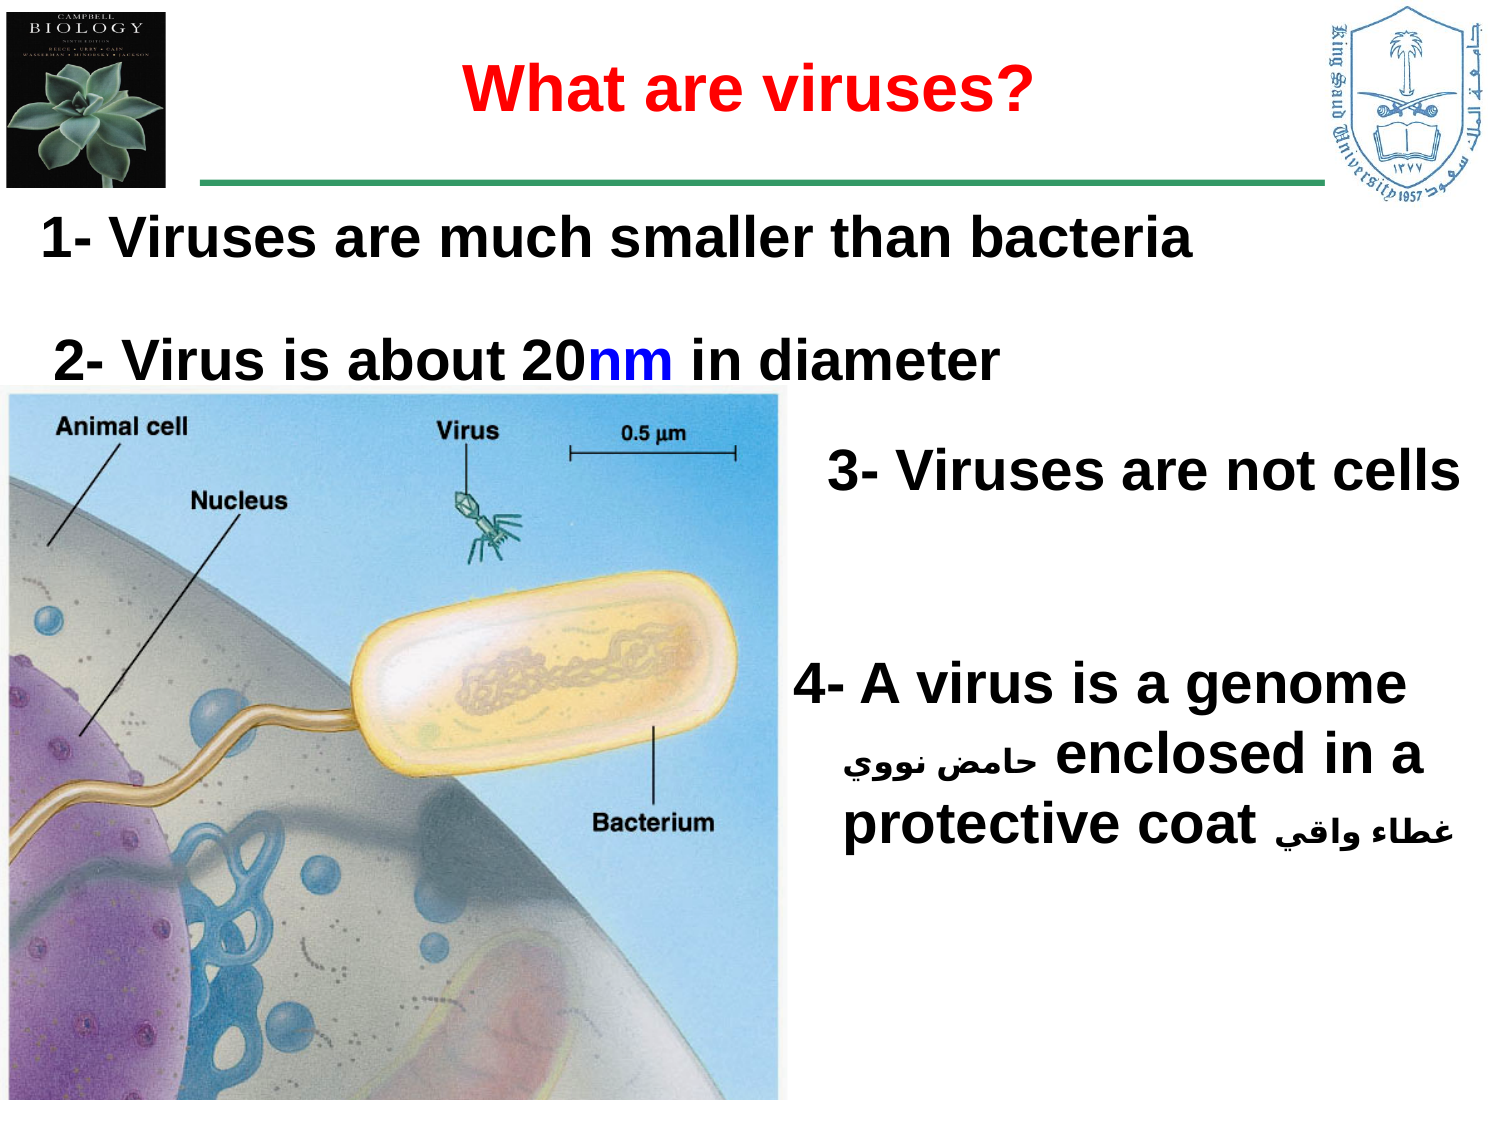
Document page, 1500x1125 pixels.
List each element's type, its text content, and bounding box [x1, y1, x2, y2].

text_box 4- A virus is a genome حامض نووي enclosed in a protective coat غطاء واقي [791, 637, 1471, 863]
text_box 1- Viruses are much smaller than bacteria [26, 216, 1210, 277]
text_box 2- Virus is about 20nm in diameter [38, 314, 1017, 400]
picture [0, 385, 788, 1101]
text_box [5, 0, 1488, 209]
text_box 3- Viruses are not cells [813, 425, 1478, 510]
